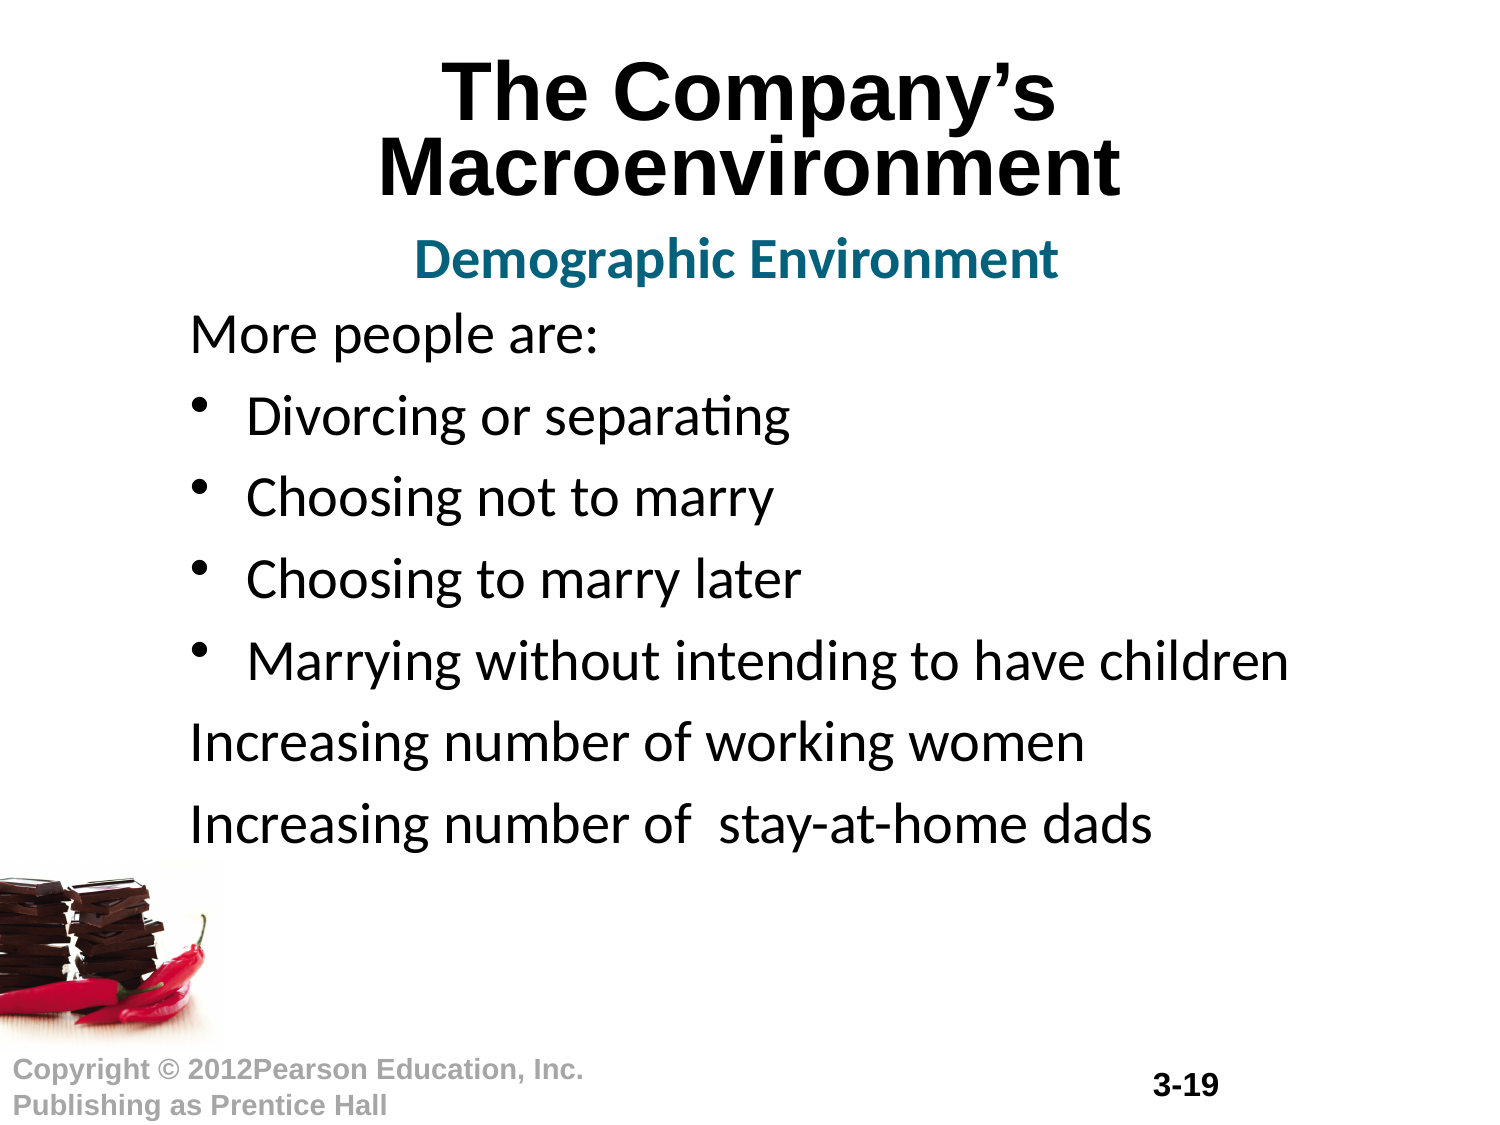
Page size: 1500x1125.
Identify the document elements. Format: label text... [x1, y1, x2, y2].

picture [0, 862, 174, 1050]
list More people are: Divorcing or separating Choosing not to marry Choosing to marry later Marrying without intending to have children Increasing number of working women Increasing number of stay-at-home dads [174, 287, 1376, 1063]
title The Company’s Macroenvironment [112, 0, 1388, 201]
list Demographic Environment [149, 212, 1326, 288]
